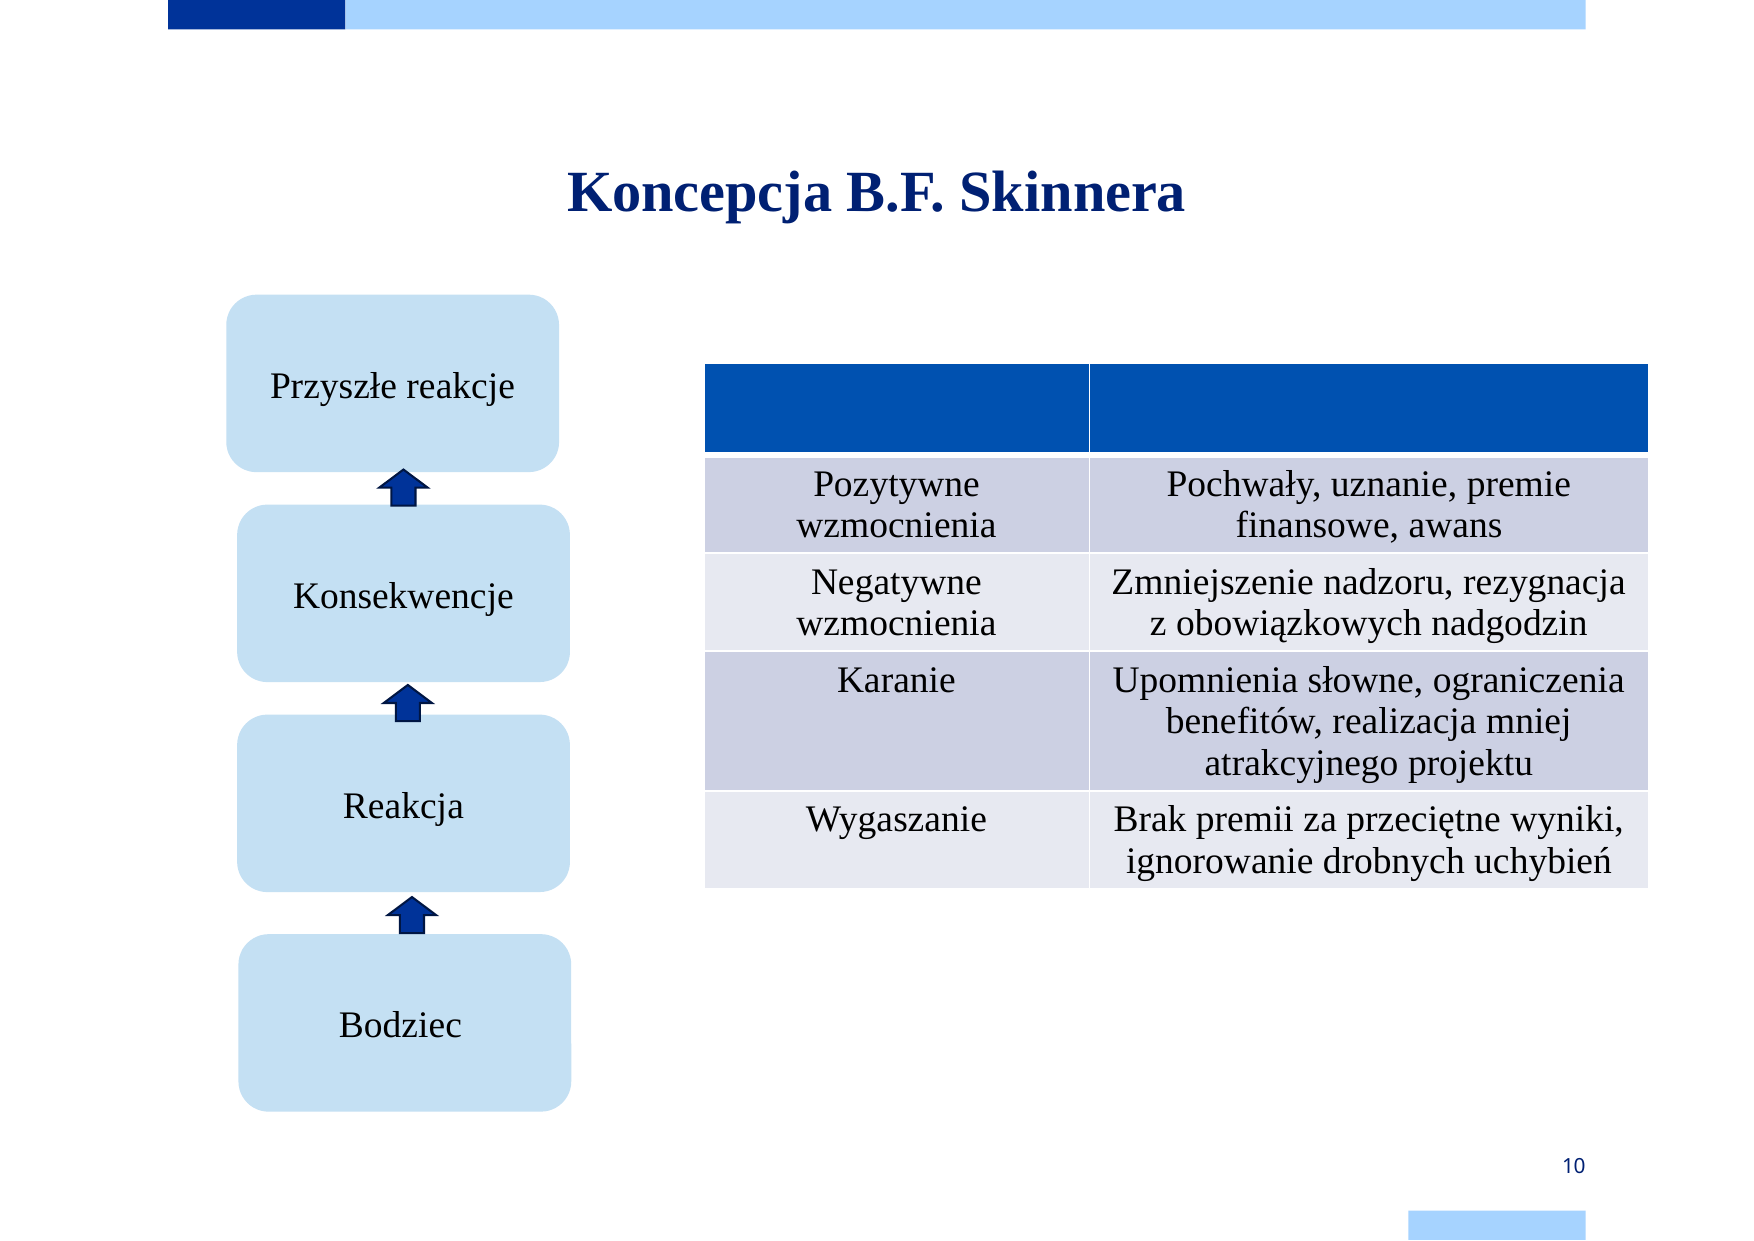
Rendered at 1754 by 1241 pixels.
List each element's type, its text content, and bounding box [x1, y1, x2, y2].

text_box Reakcja [237, 714, 570, 893]
table_cell Pozytywne wzmocnienia [705, 458, 1089, 552]
table_cell Brak premii za przeciętne wyniki, ignorowanie drobnych uchybień [1090, 792, 1648, 888]
table_cell Negatywne wzmocnienia [705, 554, 1089, 650]
text_box Bodziec [238, 934, 572, 1112]
text_box [380, 683, 436, 723]
table_cell Upomnienia słowne, ograniczenia benefitów, realizacja mniej atrakcyjnego projektu [1090, 652, 1648, 790]
title Koncepcja B.F. Skinnera [168, 147, 1586, 325]
table_cell Wygaszanie [705, 792, 1089, 888]
text_box [384, 895, 440, 935]
table_header [1090, 364, 1648, 452]
table_cell Zmniejszenie nadzoru, rezygnacja z obowiązkowych nadgodzin [1090, 554, 1648, 650]
text_box Konsekwencje [237, 504, 570, 683]
text_box [376, 468, 431, 507]
table_header [705, 364, 1089, 452]
table_cell Pochwały, uznanie, premie finansowe, awans [1090, 458, 1648, 552]
text_box Przyszłe reakcje [226, 294, 560, 473]
table_cell Karanie [705, 652, 1089, 790]
slide_number 10 [1408, 1151, 1586, 1182]
